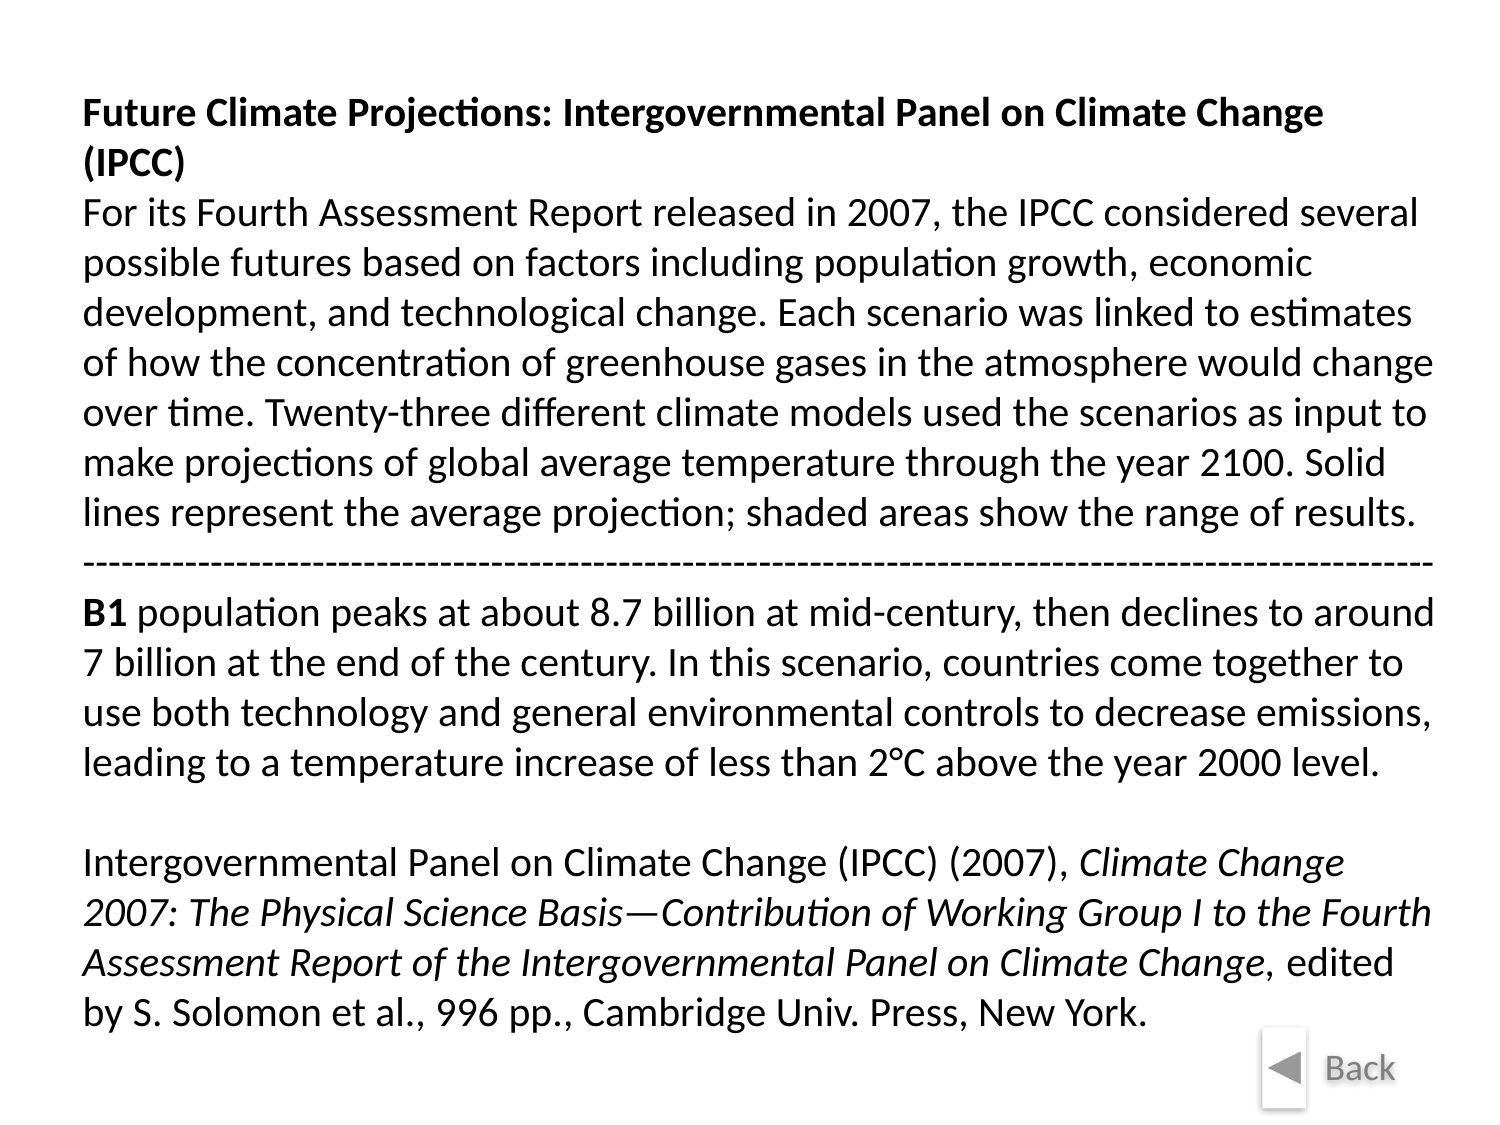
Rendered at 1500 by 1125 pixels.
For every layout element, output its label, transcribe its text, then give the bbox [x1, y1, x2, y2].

text_box Back [1220, 1006, 1500, 1125]
text_box [1262, 1027, 1307, 1109]
text_box Future Climate Projections: Intergovernmental Panel on Climate Change (IPCC) For its Fourth Assessment Report released in 2007, the IPCC considered several possible futures based on factors including population growth, economic development, and technological change. Each scenario was linked to estimates of how the concentration of greenhouse gases in the atmosphere would change over time. Twenty-three different climate models used the scenarios as input to make projections of global average temperature through the year 2100. Solid lines represent the average projection; shaded areas show the range of results. ---------------------------------------------------------------------------------------------------------- B1 population peaks at about 8.7 billion at mid-century, then declines to around 7 billion at the end of the century. In this scenario, countries come together to use both technology and general environmental controls to decrease emissions, leading to a temperature increase of less than 2°C above the year 2000 level. Intergovernmental Panel on Climate Change (IPCC) (2007), Climate Change 2007: The Physical Science Basis—Contribution of Working Group I to the Fourth Assessment Report of the Intergovernmental Panel on Climate Change, edited by S. Solomon et al., 996 pp., Cambridge Univ. Press, New York. [67, 77, 1453, 1093]
